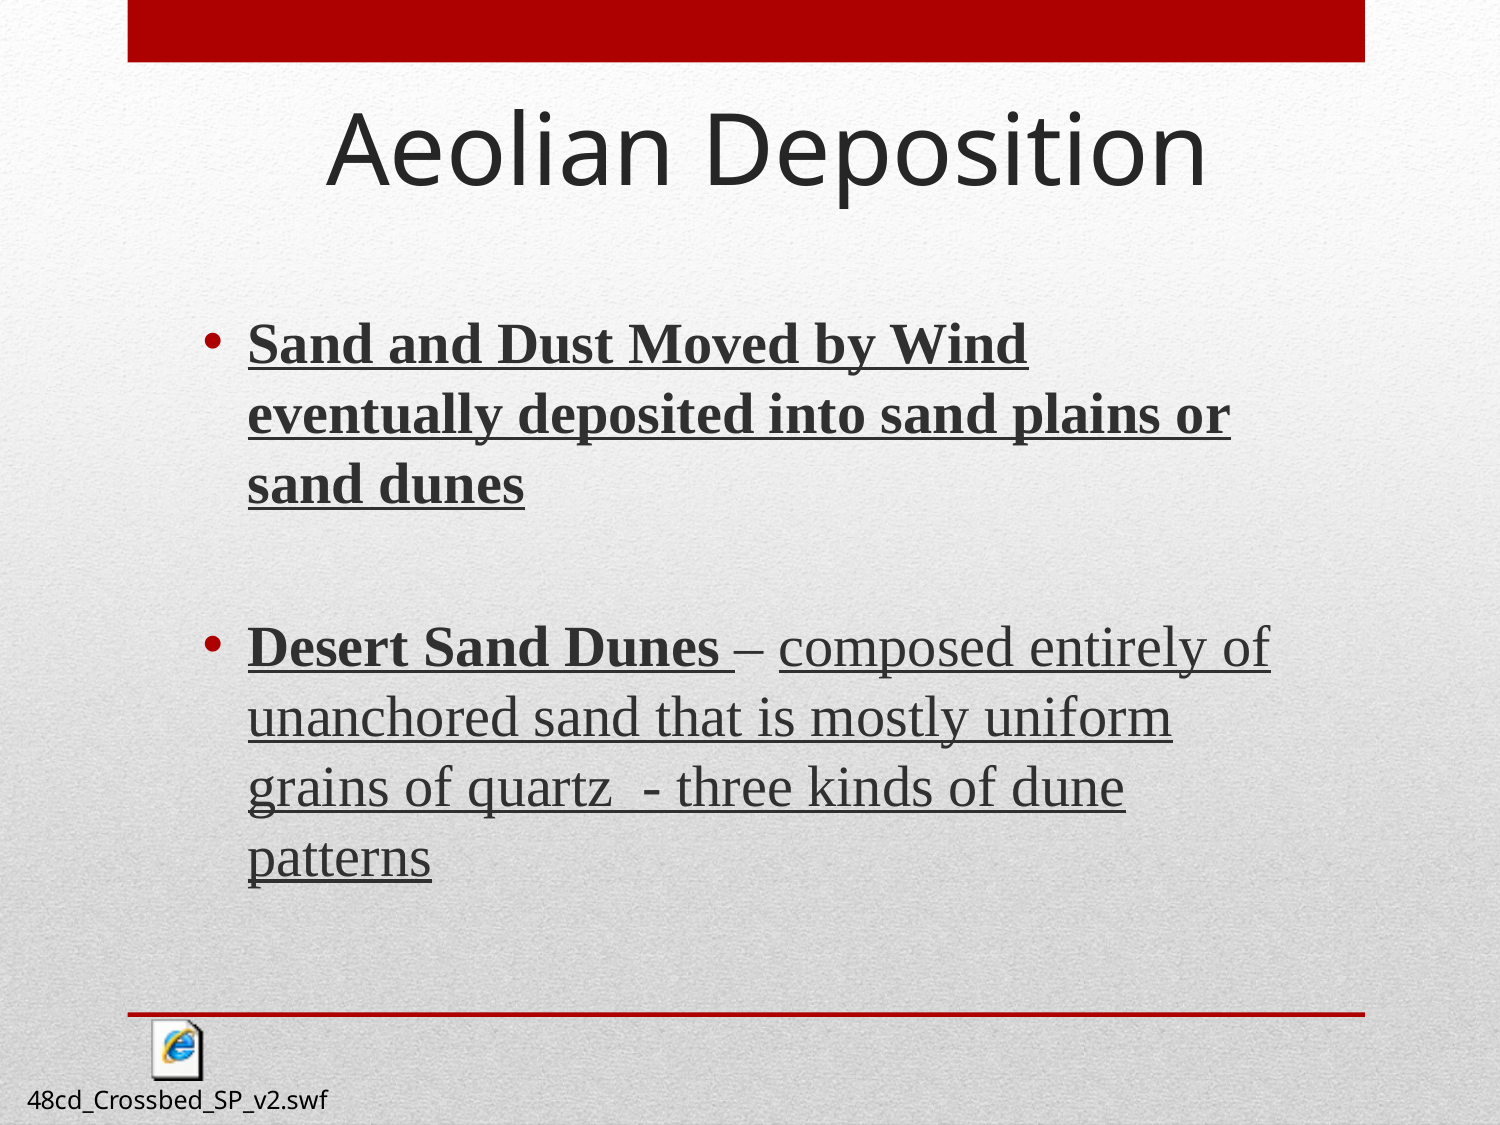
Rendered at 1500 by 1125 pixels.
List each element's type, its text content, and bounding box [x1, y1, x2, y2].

title Aeolian Deposition [200, 24, 1338, 213]
list Sand and Dust Moved by Wind eventually deposited into sand plains or sand dunes Desert Sand Dunes – composed entirely of unanchored sand that is mostly uniform grains of quartz - three kinds of dune patterns [187, 224, 1313, 969]
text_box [0, 1011, 355, 1125]
